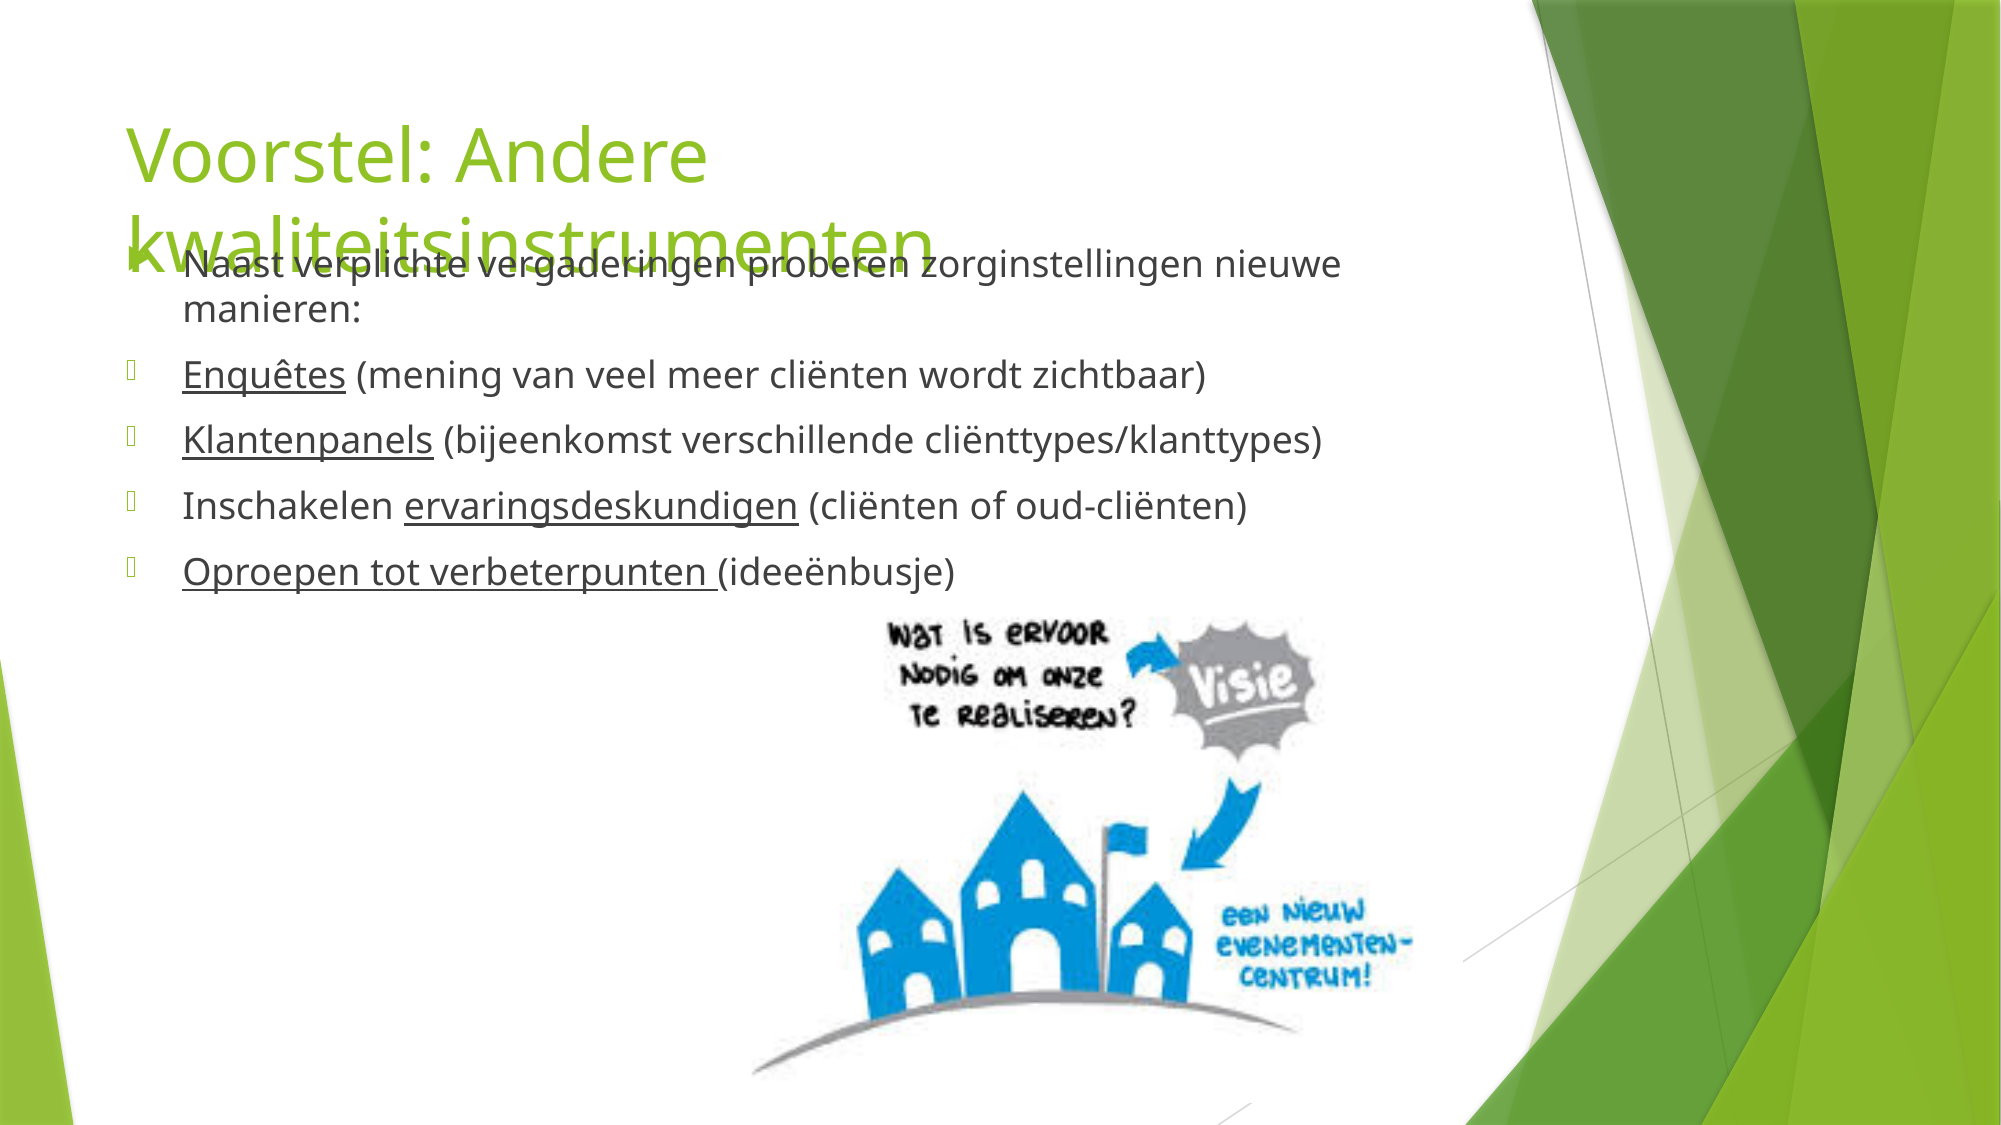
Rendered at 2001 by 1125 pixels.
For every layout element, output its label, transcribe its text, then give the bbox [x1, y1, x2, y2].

list Naast verplichte vergaderingen proberen zorginstellingen nieuwe manieren: Enquêtes (mening van veel meer cliënten wordt zichtbaar) Klantenpanels (bijeenkomst verschillende cliënttypes/klanttypes) Inschakelen ervaringsdeskundigen (cliënten of oud-cliënten) Oproepen tot verbeterpunten (ideeënbusje) [111, 232, 1522, 869]
title Voorstel: Andere kwaliteitsinstrumenten [111, 99, 1522, 232]
picture [708, 596, 1464, 1104]
